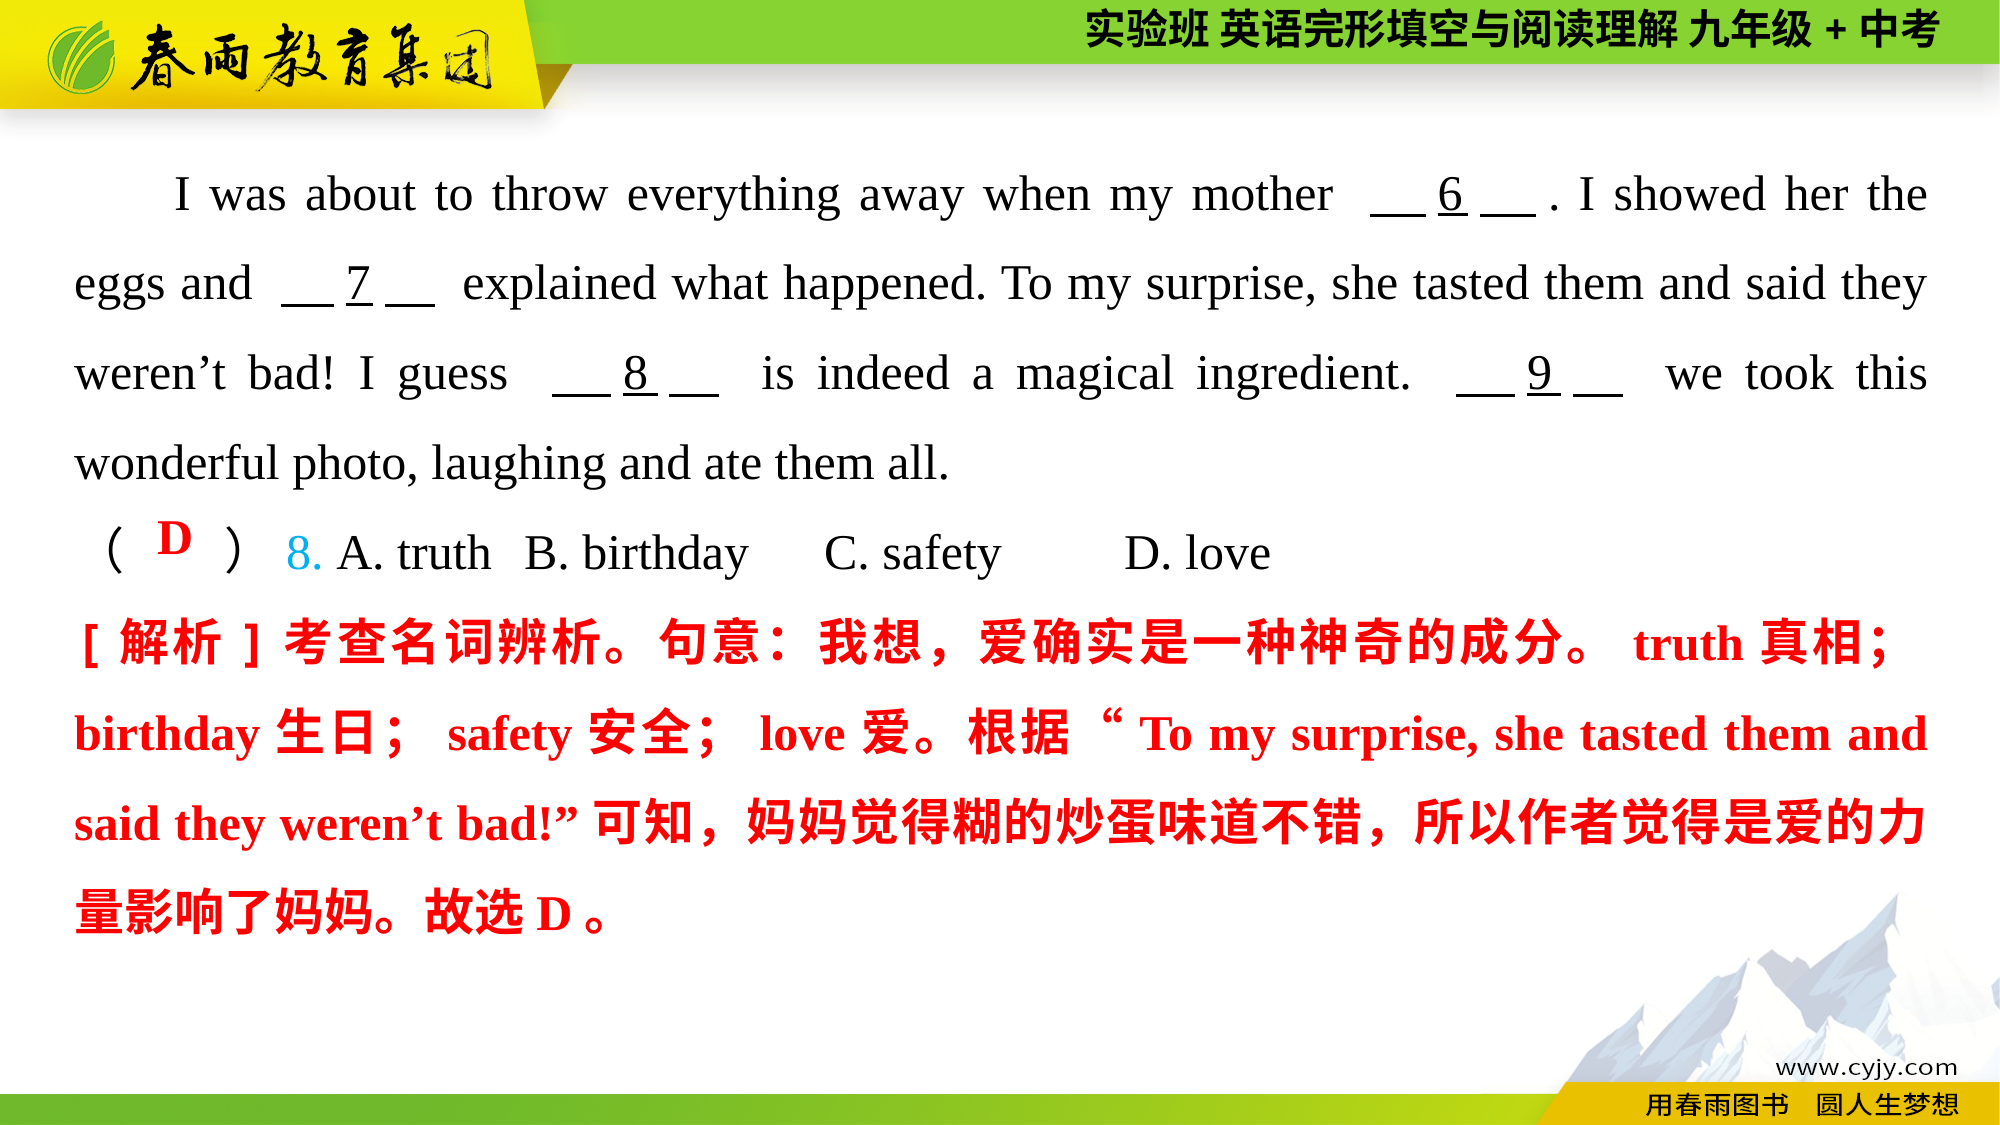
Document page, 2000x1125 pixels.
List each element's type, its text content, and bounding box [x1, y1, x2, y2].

picture [0, 0, 2000, 1125]
text_box （ ）8. A. truth B. birthday C. safety D. love [59, 501, 1944, 587]
text_box D [142, 497, 208, 573]
text_box [解析]考查名词辨析。句意：我想，爱确实是一种神奇的成分。truth真相；birthday生日；safety安全；love爱。根据“To my surprise, she tasted them and said they weren’t bad!”可知，妈妈觉得糊的炒蛋味道不错，所以作者觉得是爱的力量影响了妈妈。故选D。 [59, 587, 1944, 949]
list I was about to throw everything away when my mother 6 . I showed her the eggs and 7 explained what happened. To my surprise, she tasted them and said they weren’t bad! I guess 8 is indeed a magical ingredient. 9 we took this wonderful photo, laughing and ate them all. [59, 122, 1944, 501]
